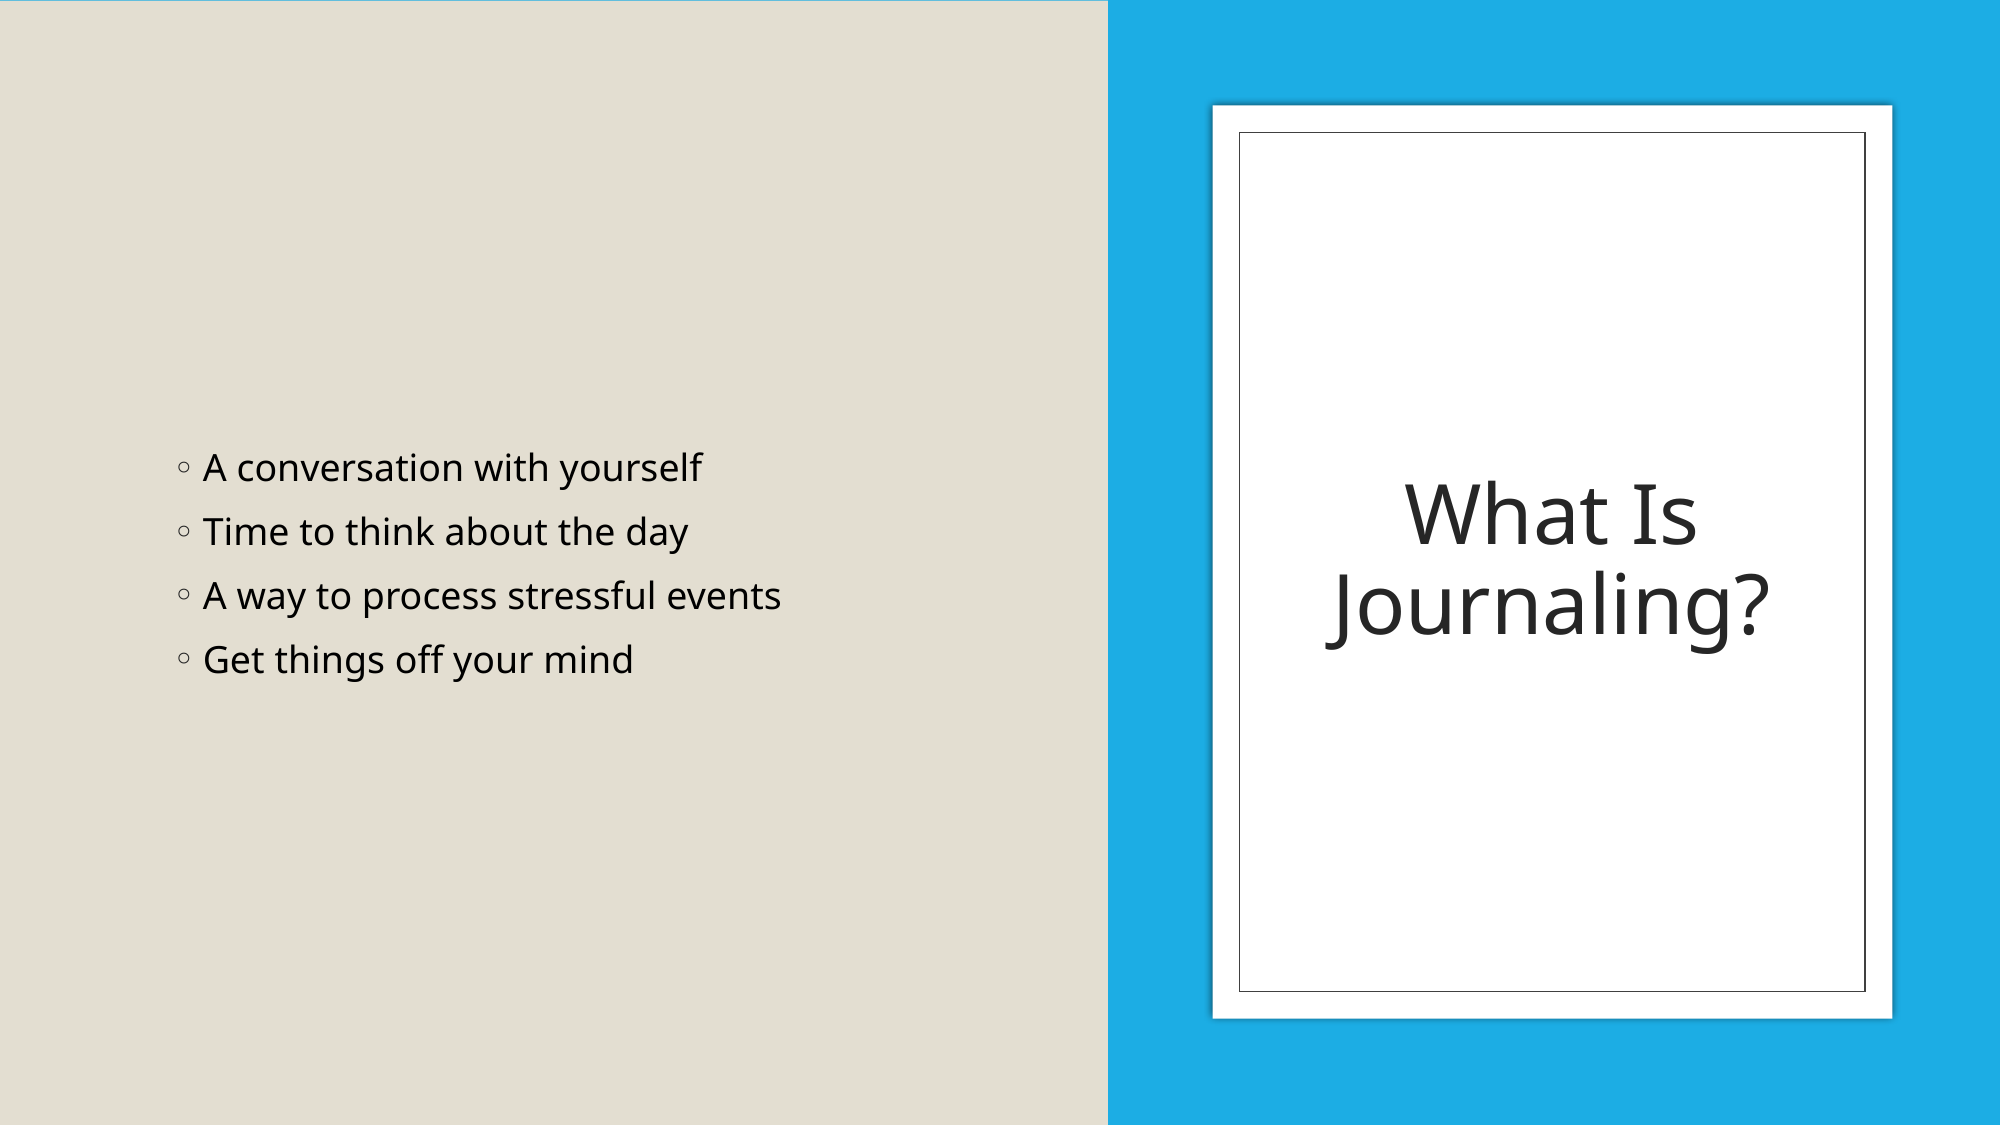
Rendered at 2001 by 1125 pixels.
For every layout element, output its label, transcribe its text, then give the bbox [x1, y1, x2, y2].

text_box [0, 0, 1109, 1125]
list A conversation with yourself Time to think about the day A way to process stressful events Get things off your mind [157, 153, 947, 972]
title What Is Journaling? [1265, 194, 1839, 931]
text_box [1212, 105, 1893, 1019]
text_box [1109, 0, 2000, 1125]
text_box [1239, 132, 1866, 992]
